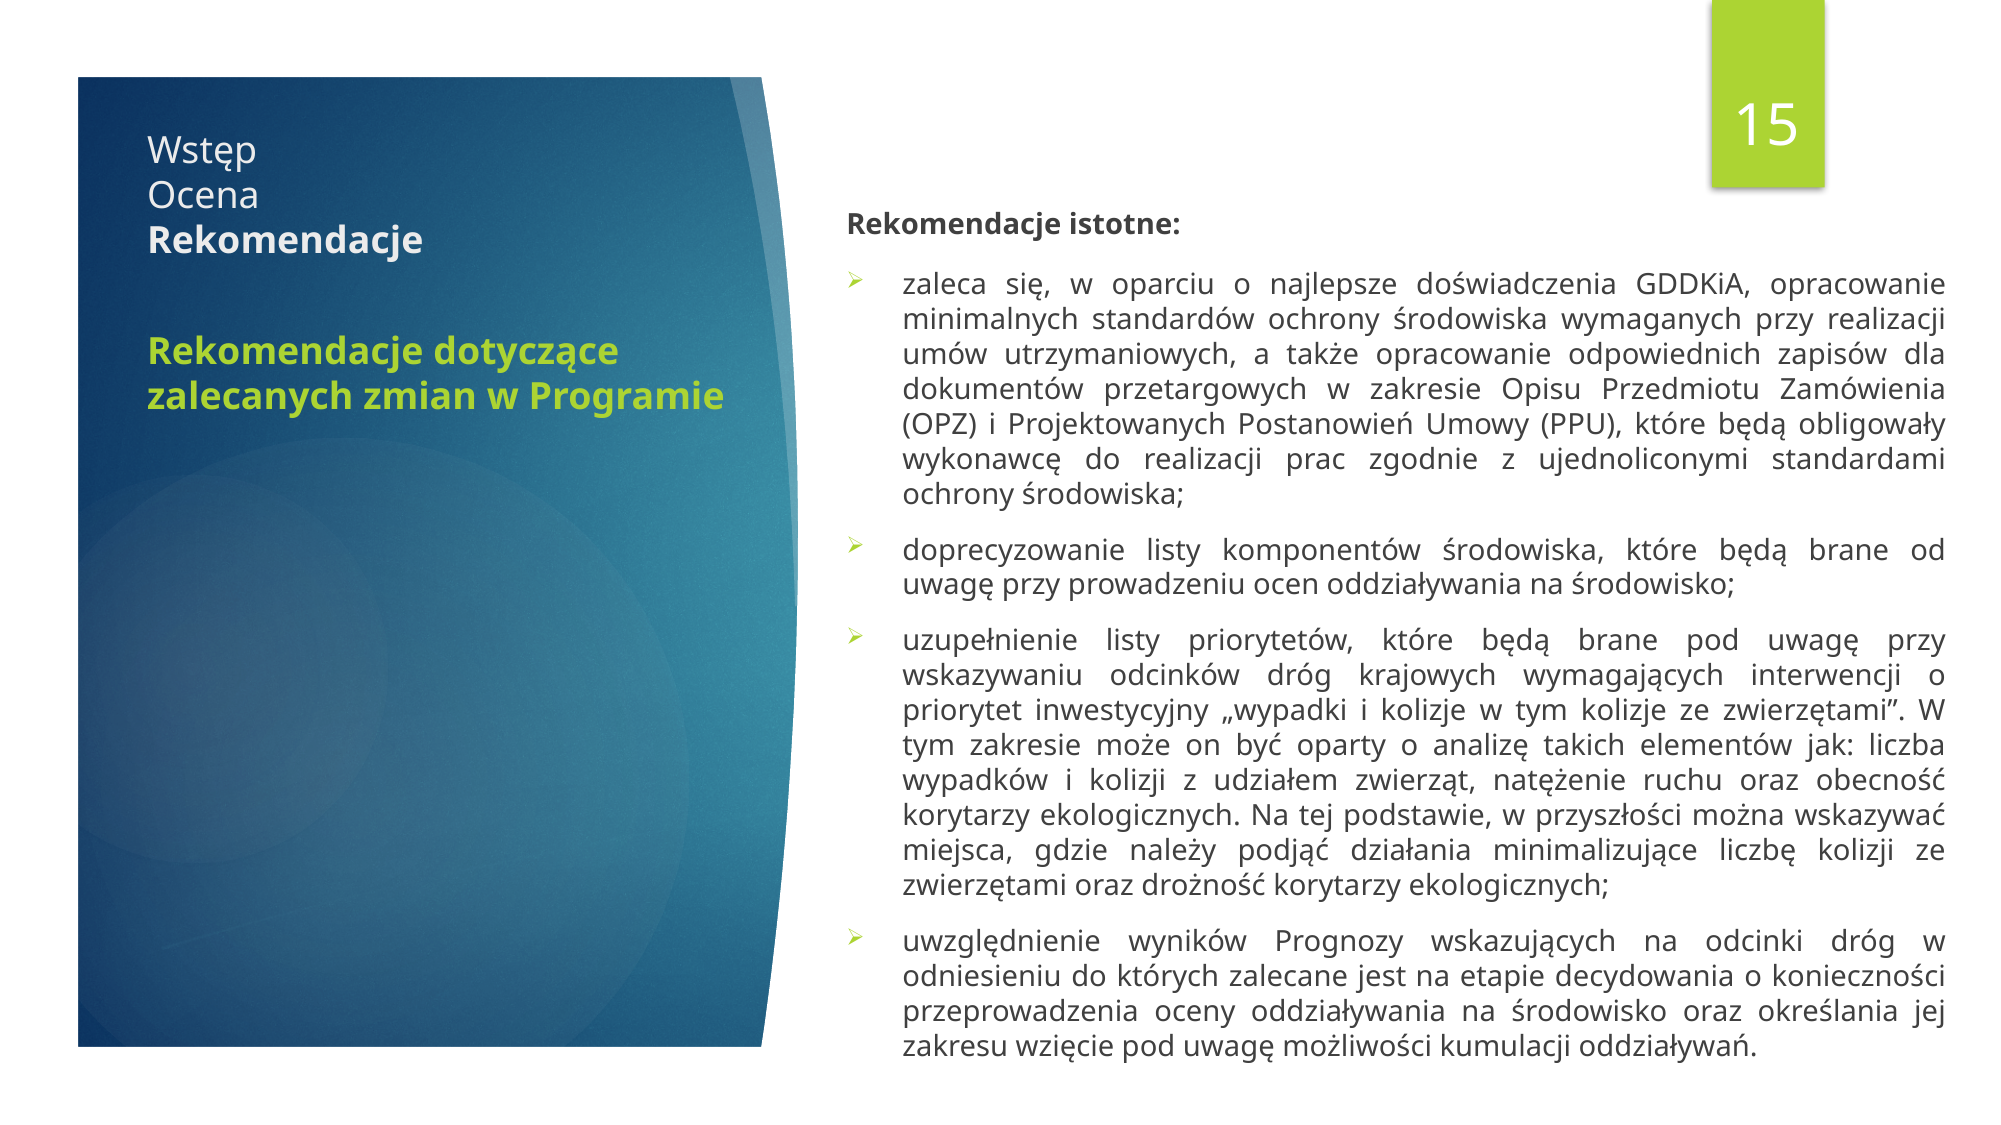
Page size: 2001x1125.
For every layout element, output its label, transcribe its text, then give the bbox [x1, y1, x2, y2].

slide_number 15 [1698, 48, 1836, 175]
text_box Rekomendacje istotne: zaleca się, w oparciu o najlepsze doświadczenia GDDKiA, opracowanie minimalnych standardów ochrony środowiska wymaganych przy realizacji umów utrzymaniowych, a także opracowanie odpowiednich zapisów dla dokumentów przetargowych w zakresie Opisu Przedmiotu Zamówienia (OPZ) i Projektowanych Postanowień Umowy (PPU), które będą obligowały wykonawcę do realizacji prac zgodnie z ujednoliconymi standardami ochrony środowiska; doprecyzowanie listy komponentów środowiska, które będą brane od uwagę przy prowadzeniu ocen oddziaływania na środowisko; uzupełnienie listy priorytetów, które będą brane pod uwagę przy wskazywaniu odcinków dróg krajowych wymagających interwencji o priorytet inwestycyjny „wypadki i kolizje w tym kolizje ze zwierzętami”. W tym zakresie może on być oparty o analizę takich elementów jak: liczba wypadków i kolizji z udziałem zwierząt, natężenie ruchu oraz obecność korytarzy ekologicznych. Na tej podstawie, w przyszłości można wskazywać miejsca, gdzie należy podjąć działania minimalizujące liczbę kolizji ze zwierzętami oraz drożność korytarzy ekologicznych; uwzględnienie wyników Prognozy wskazujących na odcinki dróg w odniesieniu do których zalecane jest na etapie decydowania o konieczności przeprowadzenia oceny oddziaływania na środowisko oraz określania jej zakresu wzięcie pod uwagę możliwości kumulacji oddziaływań. [831, 254, 1962, 1013]
text_box Wstęp Ocena Rekomendacje Rekomendacje dotyczące zalecanych zmian w Programie [131, 118, 753, 1012]
